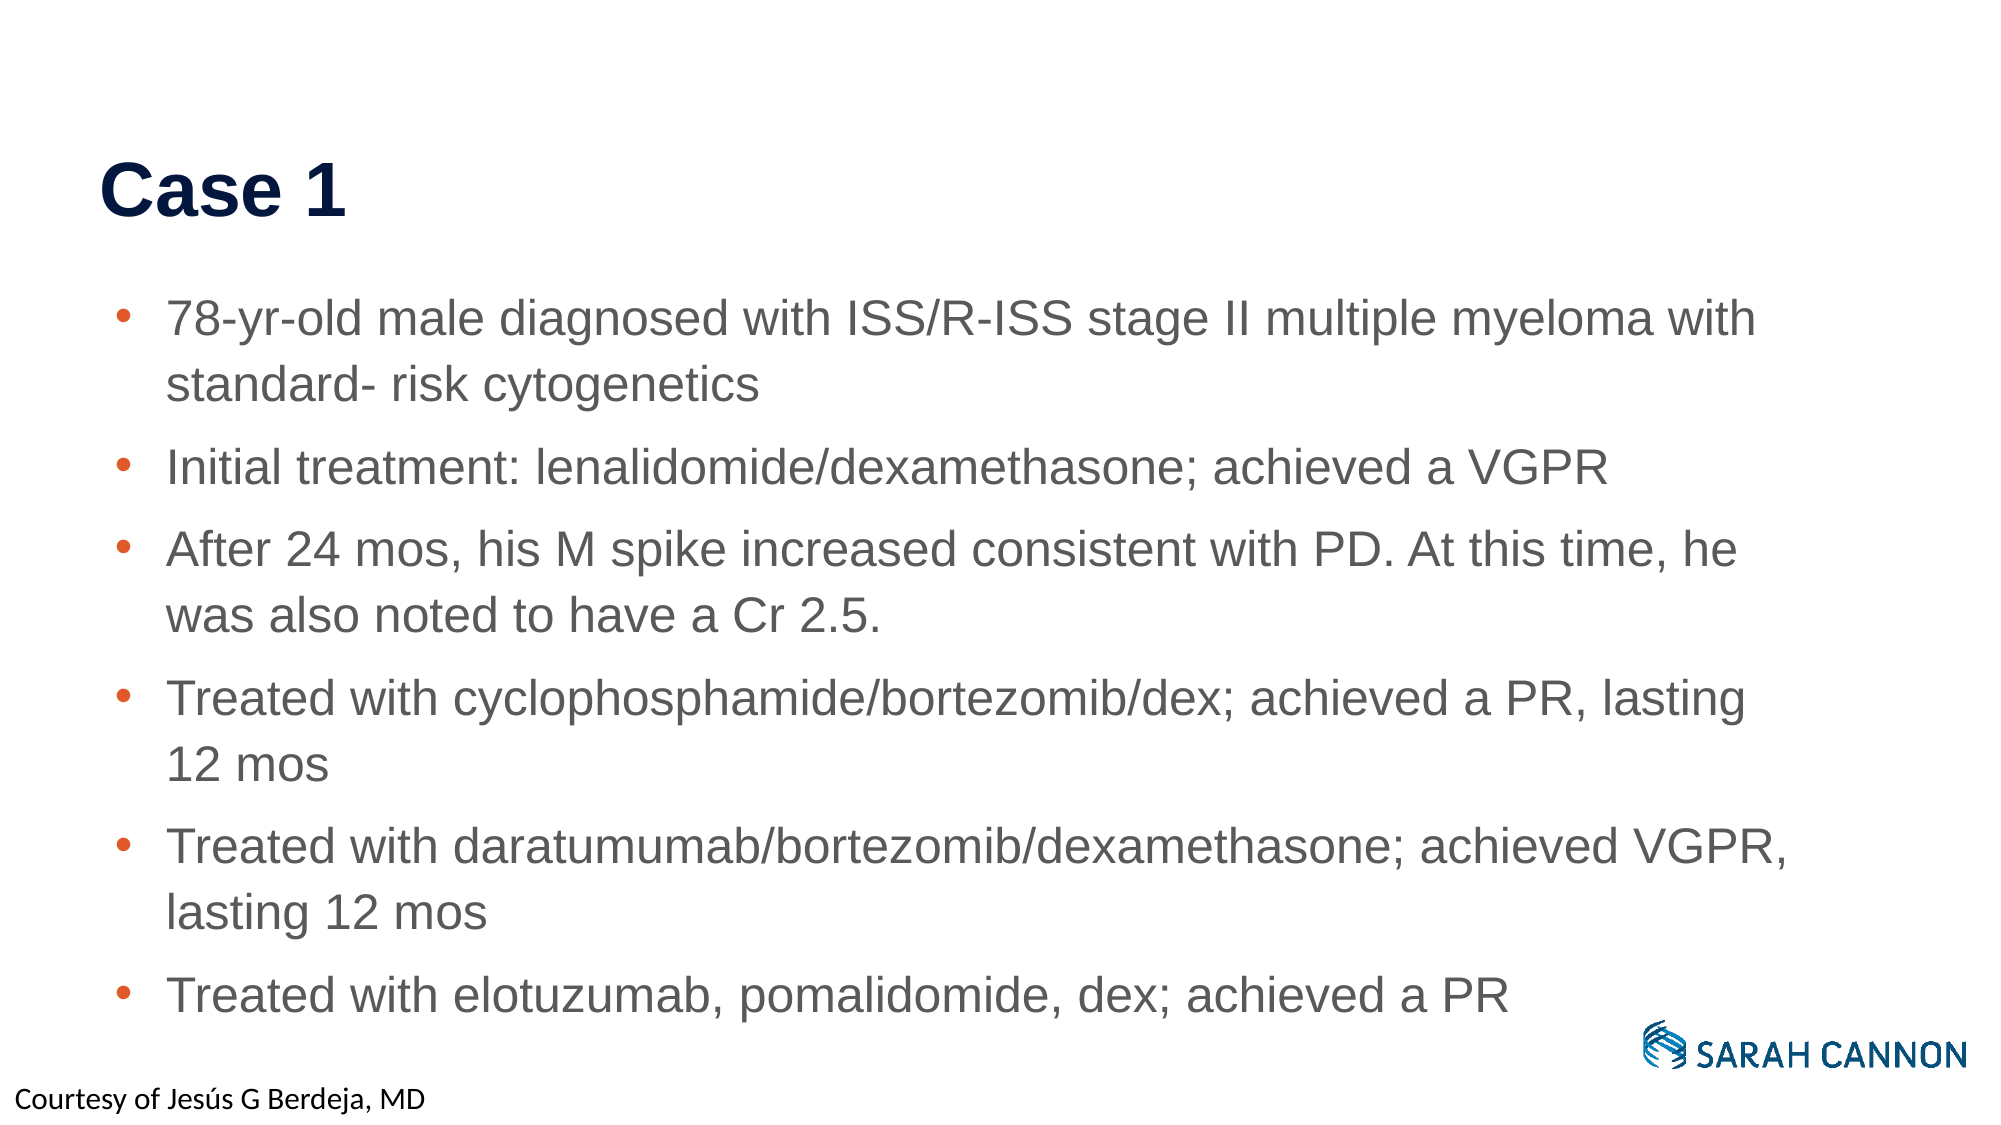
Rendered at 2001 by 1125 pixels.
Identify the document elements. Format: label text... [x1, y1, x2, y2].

picture [1643, 1020, 1966, 1079]
list 78-yr-old male diagnosed with ISS/R-ISS stage II multiple myeloma with standard- risk cytogenetics Initial treatment: lenalidomide/dexamethasone; achieved a VGPR After 24 mos, his M spike increased consistent with PD. At this time, he was also noted to have a Cr 2.5. Treated with cyclophosphamide/bortezomib/dex; achieved a PR, lasting 12 mos Treated with daratumumab/bortezomib/dexamethasone; achieved VGPR, lasting 12 mos Treated with elotuzumab, pomalidomide, dex; achieved a PR [99, 272, 1825, 982]
title Case 1 [99, 54, 1900, 232]
text_box Courtesy of Jesús G Berdeja, MD [0, 1070, 523, 1123]
